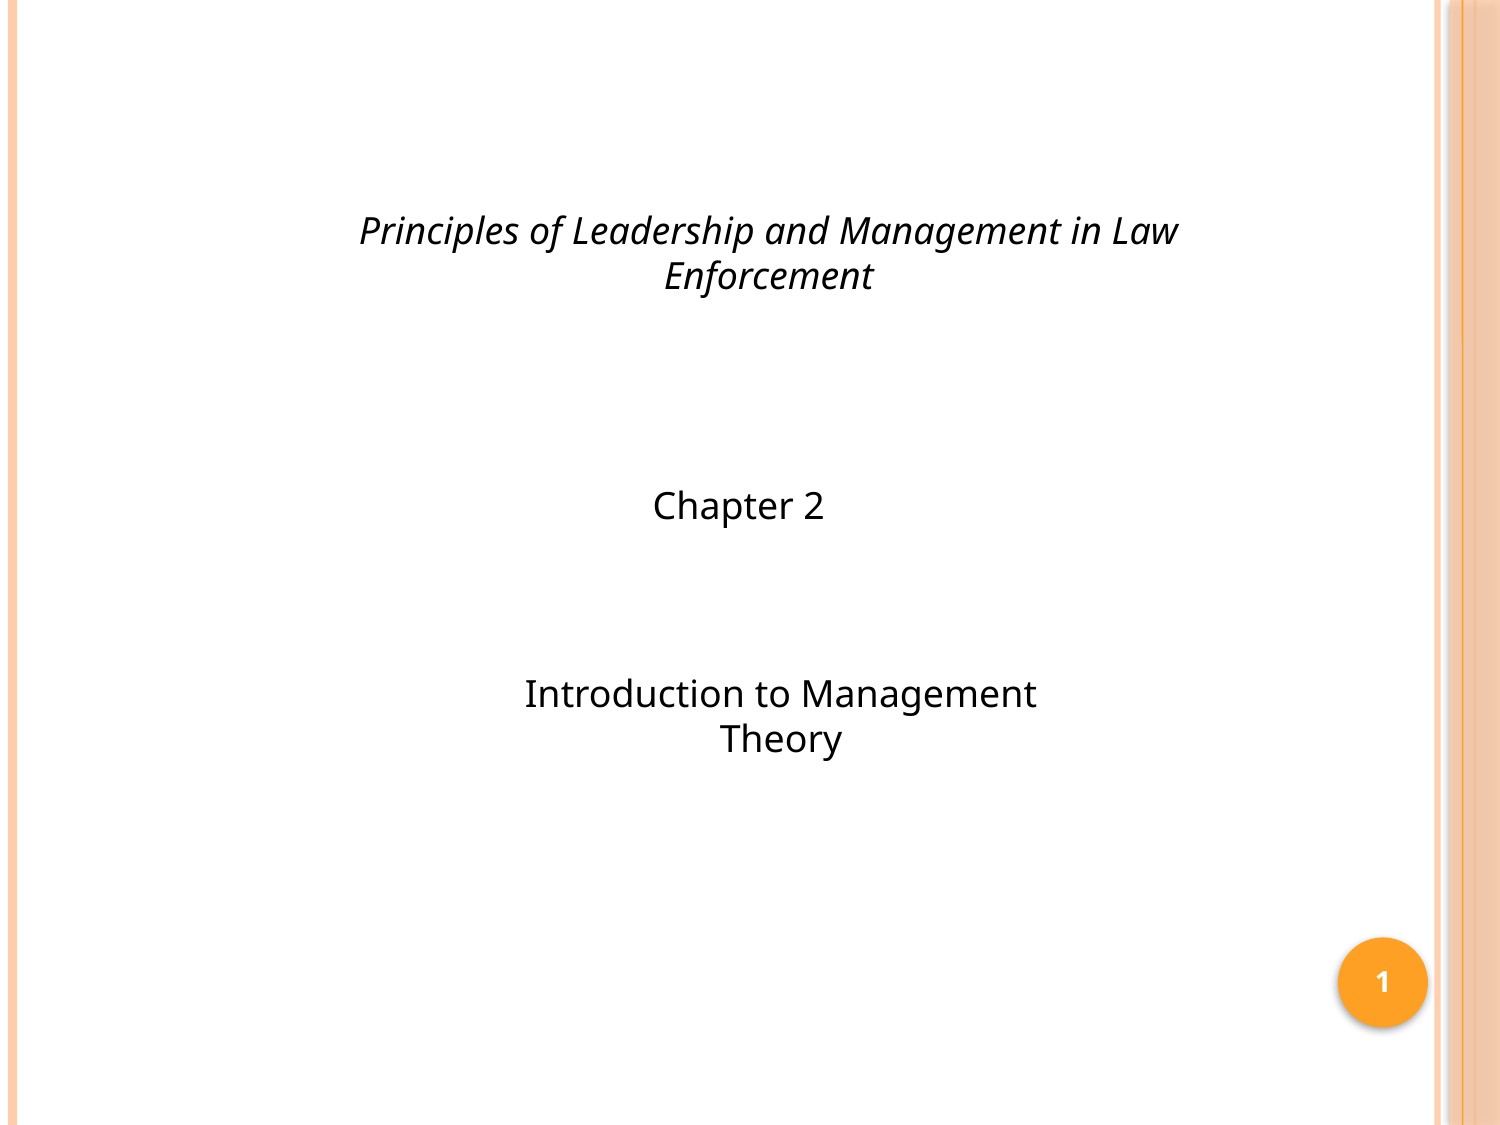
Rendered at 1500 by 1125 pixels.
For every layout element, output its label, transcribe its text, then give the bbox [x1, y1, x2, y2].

text_box Introduction to Management Theory [487, 662, 1075, 768]
slide_number 1 [1333, 940, 1434, 1027]
text_box Chapter 2 [425, 474, 1063, 535]
text_box Principles of Leadership and Management in Law Enforcement [262, 199, 1275, 305]
